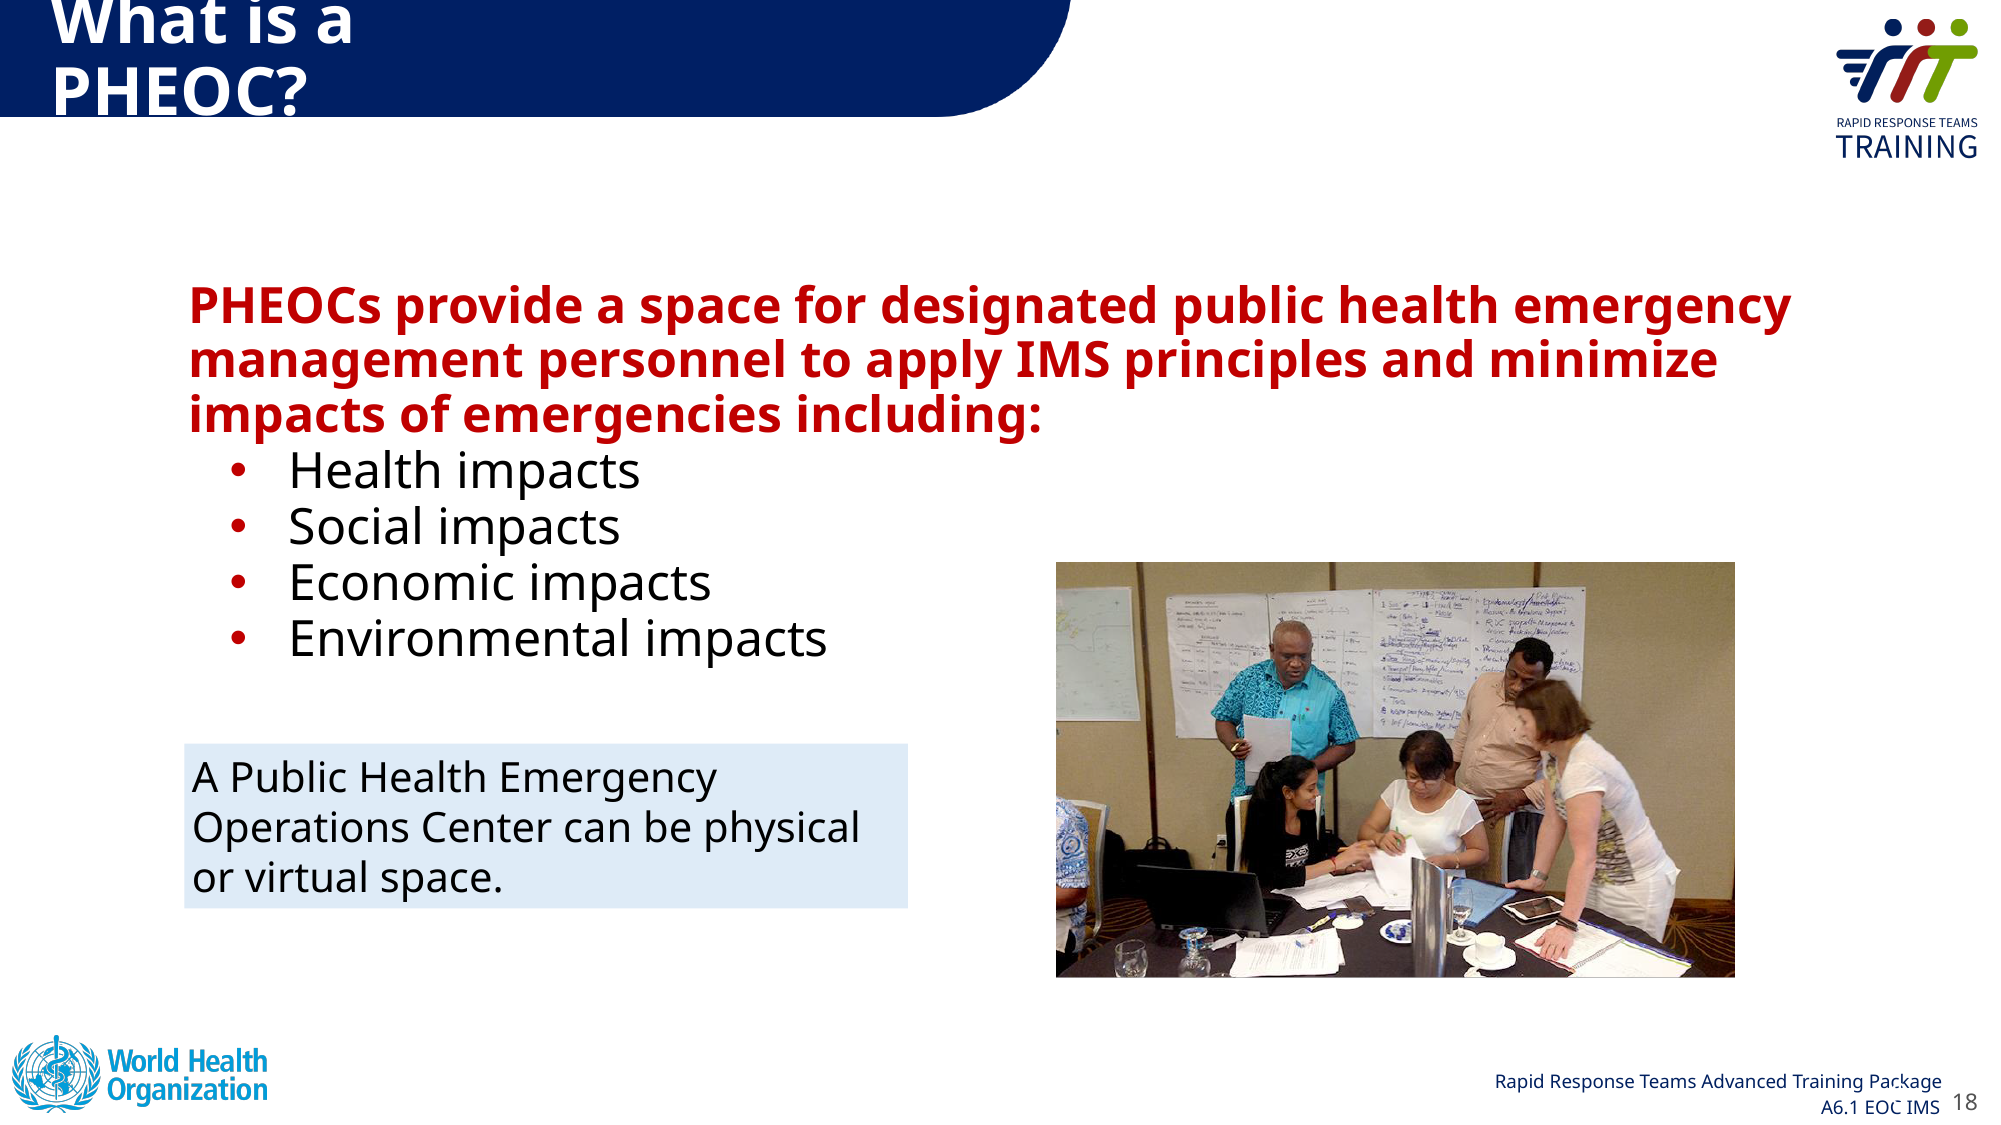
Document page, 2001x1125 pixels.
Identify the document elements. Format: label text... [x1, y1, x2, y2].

picture [12, 1035, 267, 1113]
list PHEOCs provide a space for designated public health emergency management personnel to apply IMS principles and minimize impacts of emergencies including: Health impacts Social impacts Economic impacts Environmental impacts [180, 206, 1884, 972]
picture [1055, 562, 1736, 978]
text_box A Public Health Emergency Operations Center can be physical or virtual space. [184, 743, 908, 909]
picture [0, 0, 1072, 117]
picture [1835, 19, 1978, 167]
picture [12, 1083, 48, 1113]
picture [58, 1050, 64, 1058]
slide_number 18 [1882, 1037, 1930, 1092]
title What is a PHEOC? [42, 4, 630, 112]
